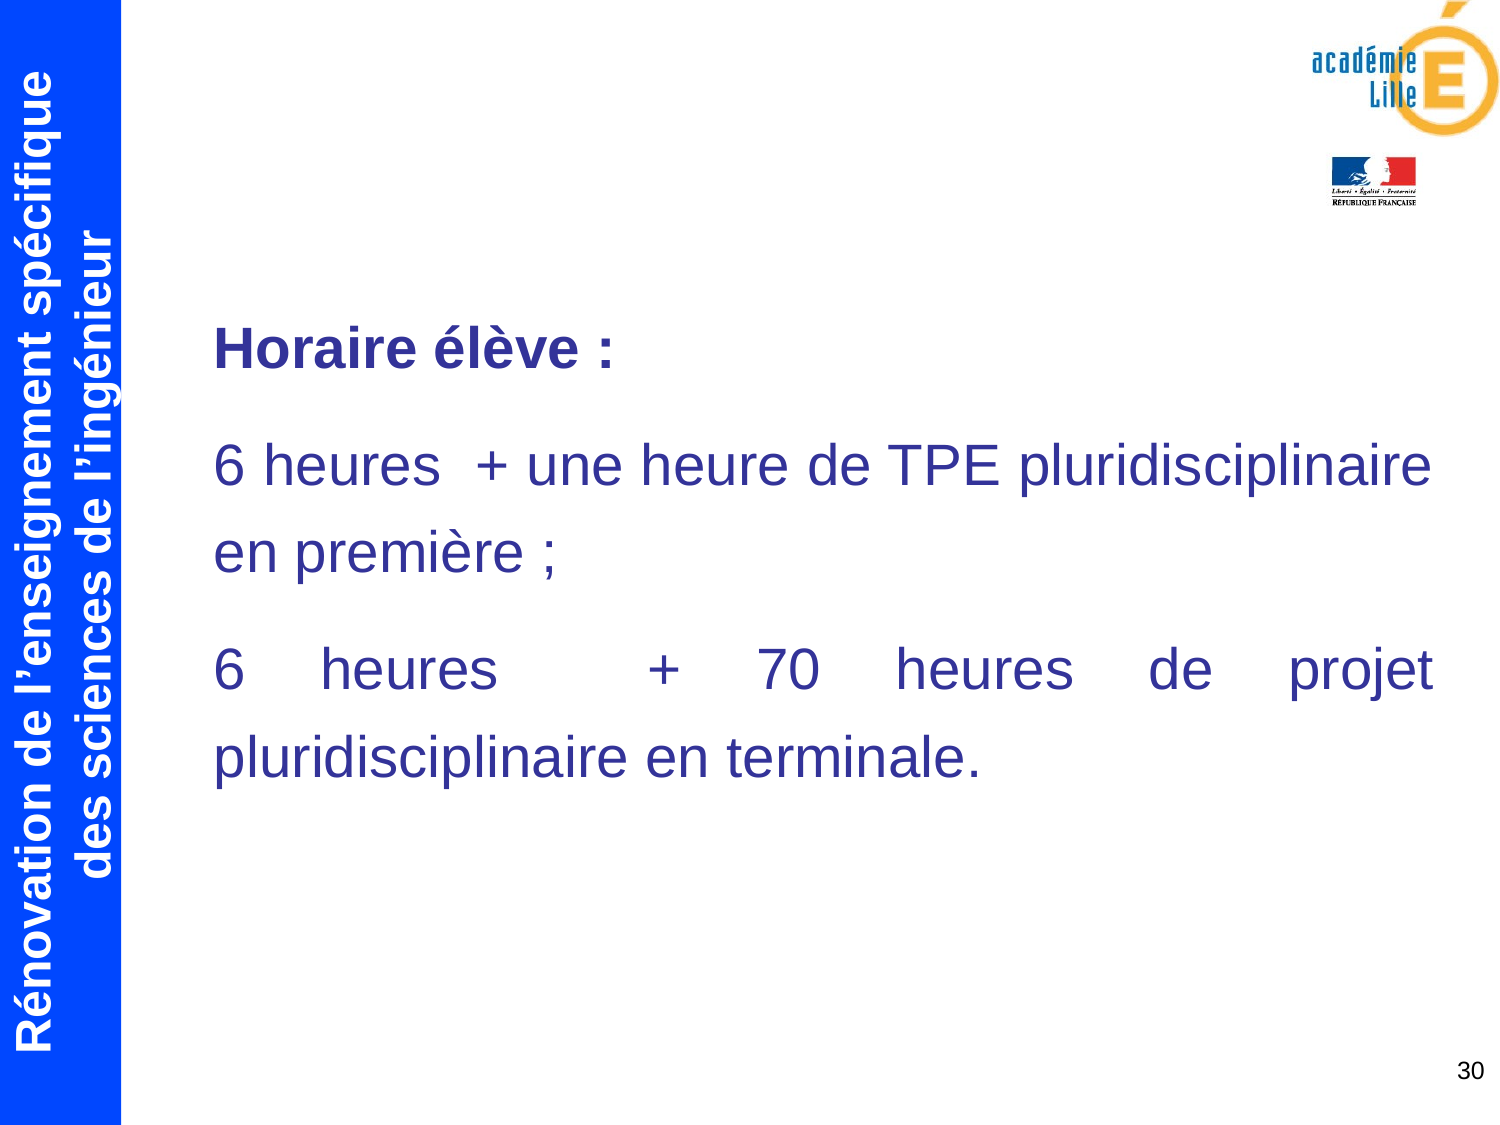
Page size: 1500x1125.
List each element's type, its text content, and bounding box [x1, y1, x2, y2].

slide_number 30 [1149, 1046, 1500, 1125]
picture [1312, 0, 1500, 206]
text_box Horaire élève : 6 heures + une heure de TPE pluridisciplinaire en première ; 6 heures + 70 heures de projet pluridisciplinaire en terminale. [198, 285, 1450, 797]
